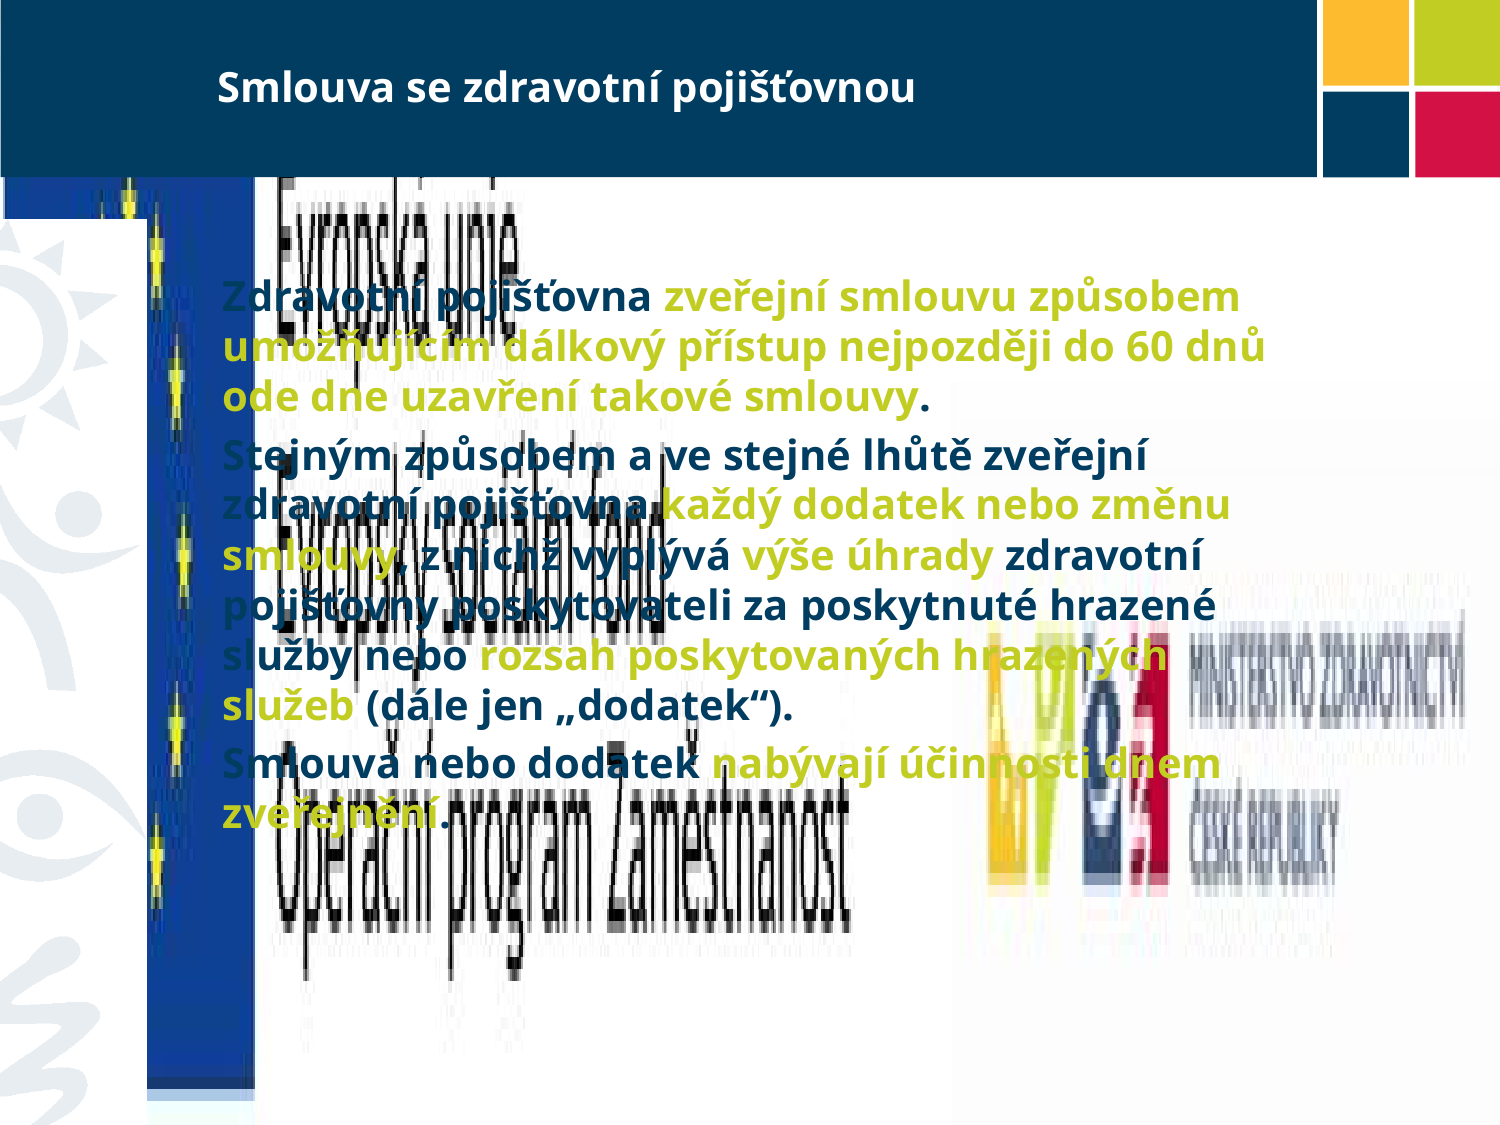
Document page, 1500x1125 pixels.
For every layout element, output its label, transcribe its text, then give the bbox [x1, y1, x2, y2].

title Smlouva se zdravotní pojišťovnou [202, 0, 1317, 173]
list Zdravotní pojišťovna zveřejní smlouvu způsobem umožňujícím dálkový přístup nejpozději do 60 dnů ode dne uzavření takové smlouvy. Stejným způsobem a ve stejné lhůtě zveřejní zdravotní pojišťovna každý dodatek nebo změnu smlouvy, z nichž vyplývá výše úhrady zdravotní pojišťovny poskytovateli za poskytnuté hrazené služby nebo rozsah poskytovaných hrazených služeb (dále jen „dodatek“). Smlouva nebo dodatek nabývají účinnosti dnem zveřejnění. [202, 262, 1317, 929]
picture [0, 0, 1500, 1125]
